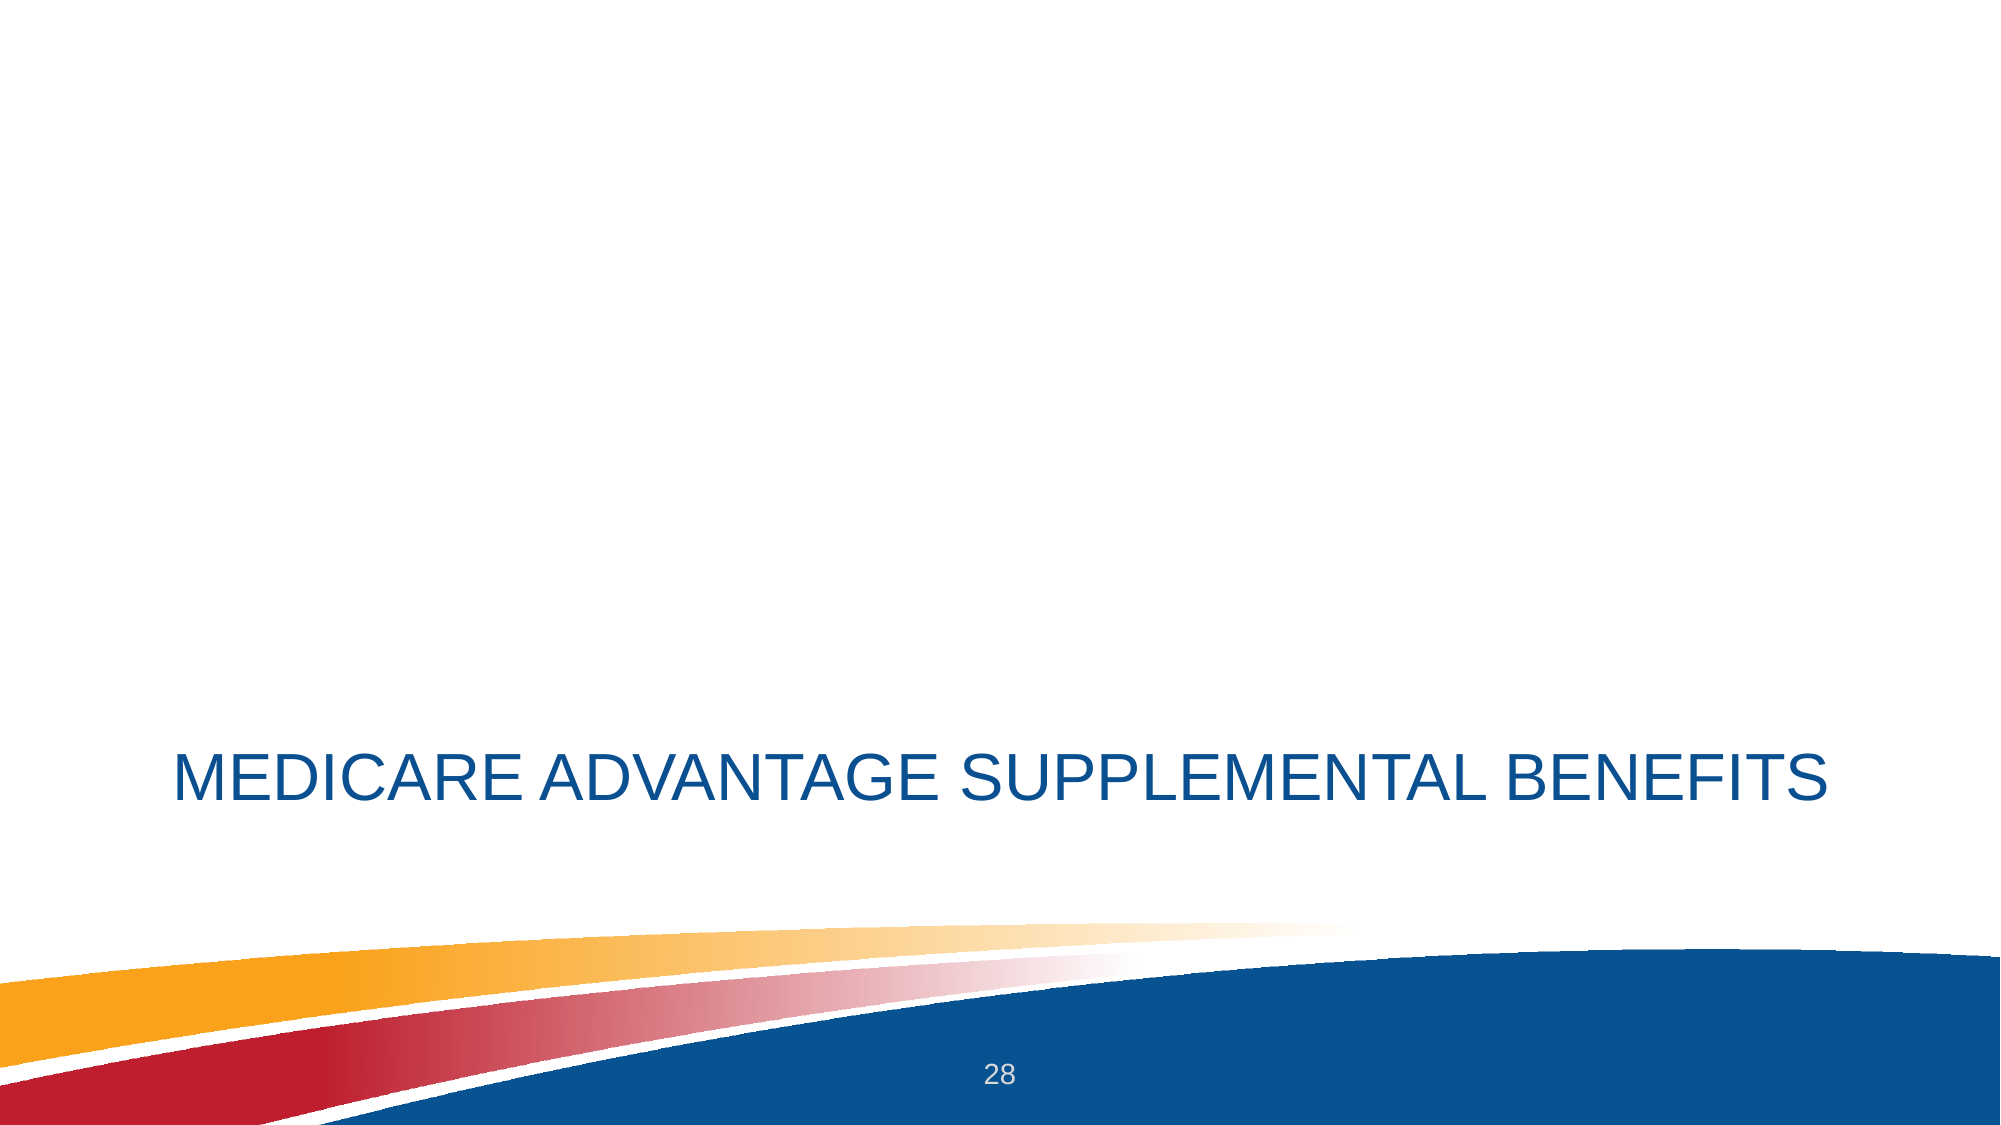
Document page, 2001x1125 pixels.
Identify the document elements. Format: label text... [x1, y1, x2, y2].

title Medicare Advantage Supplemental Benefits [157, 726, 1858, 900]
slide_number 28 [766, 1042, 1234, 1103]
picture [0, 875, 2000, 1125]
